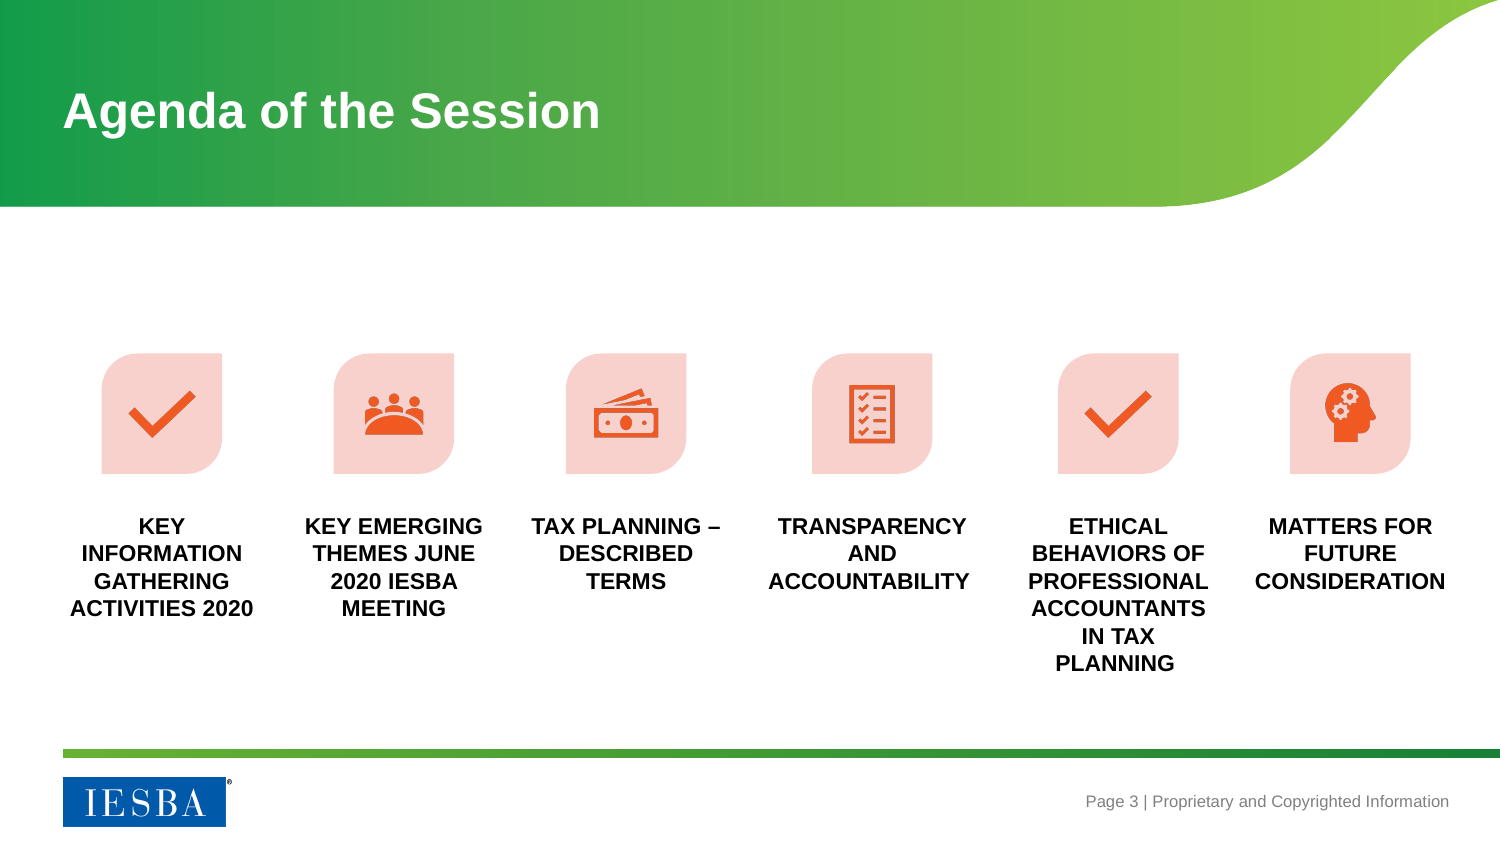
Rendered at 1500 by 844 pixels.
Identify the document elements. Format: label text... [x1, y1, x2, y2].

picture [63, 777, 232, 827]
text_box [62, 220, 1451, 724]
title Agenda of the Session [62, 75, 1300, 142]
picture [0, 0, 1500, 207]
